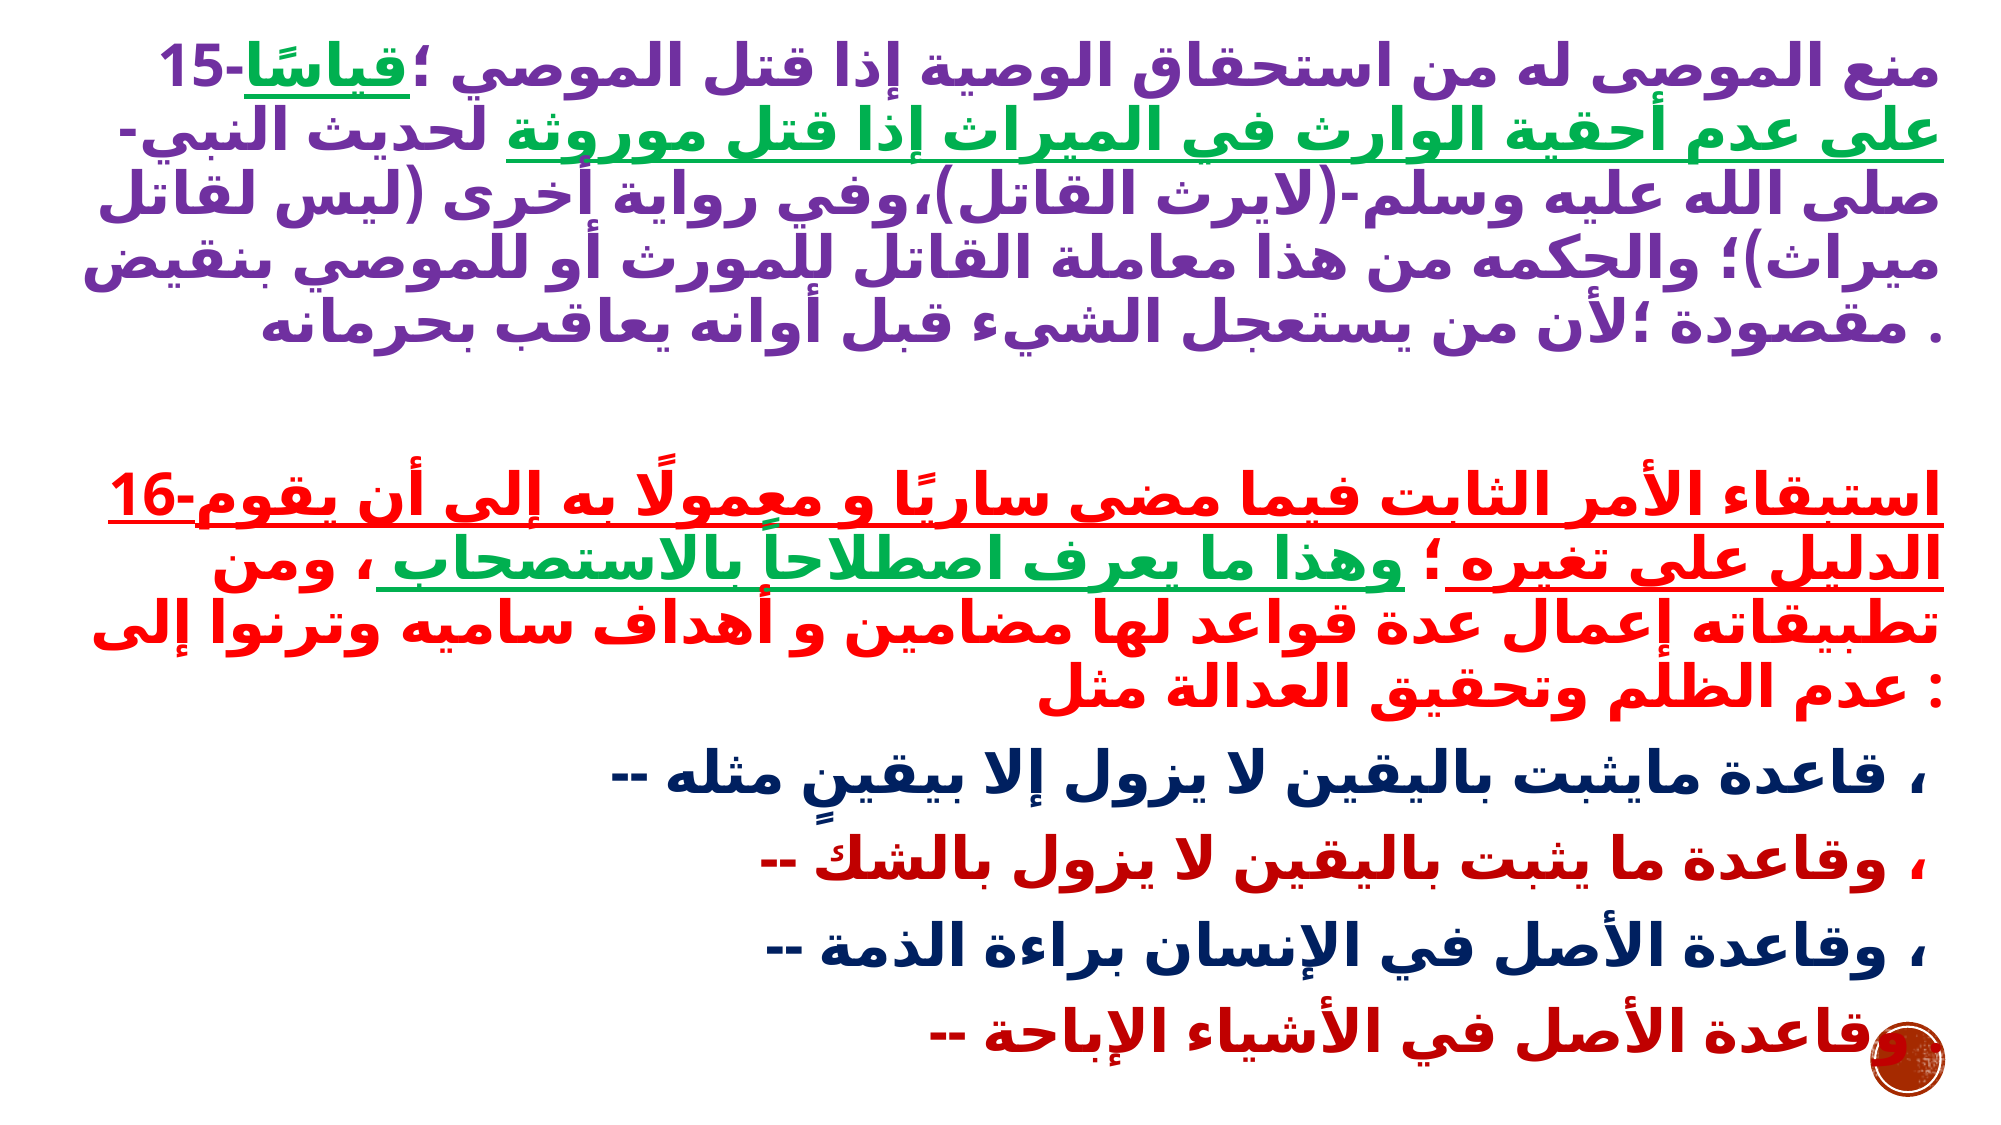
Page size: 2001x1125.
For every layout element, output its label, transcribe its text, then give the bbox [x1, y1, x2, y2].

list 15-منع الموصى له من استحقاق الوصية إذا قتل الموصي ؛قياسًا على عدم أحقية الوارث في الميراث إذا قتل موروثة لحديث النبي-صلى الله عليه وسلم-(لايرث القاتل)،وفي رواية أخرى (ليس لقاتل ميراث)؛ والحكمه من هذا معاملة القاتل للمورث أو للموصي بنقيض مقصودة ؛لأن من يستعجل الشيء قبل أوانه يعاقب بحرمانه . 16-استبقاء الأمر الثابت فيما مضى ساريًا و معمولًا به إلى أن يقوم الدليل على تغيره ؛ وهذا ما يعرف اصطلاحاً بالاستصحاب ، ومن تطبيقاته إعمال عدة قواعد لها مضامين و أهداف ساميه وترنوا إلى عدم الظلم وتحقيق العدالة مثل : -- قاعدة مايثبت باليقين لا يزول إلا بيقينٍ مثله ، -- وقاعدة ما يثبت باليقين لا يزول بالشك ، -- وقاعدة الأصل في الإنسان براءة الذمة ، -- وقاعدة الأصل في الأشياء الإباحة . [30, 27, 1960, 1078]
